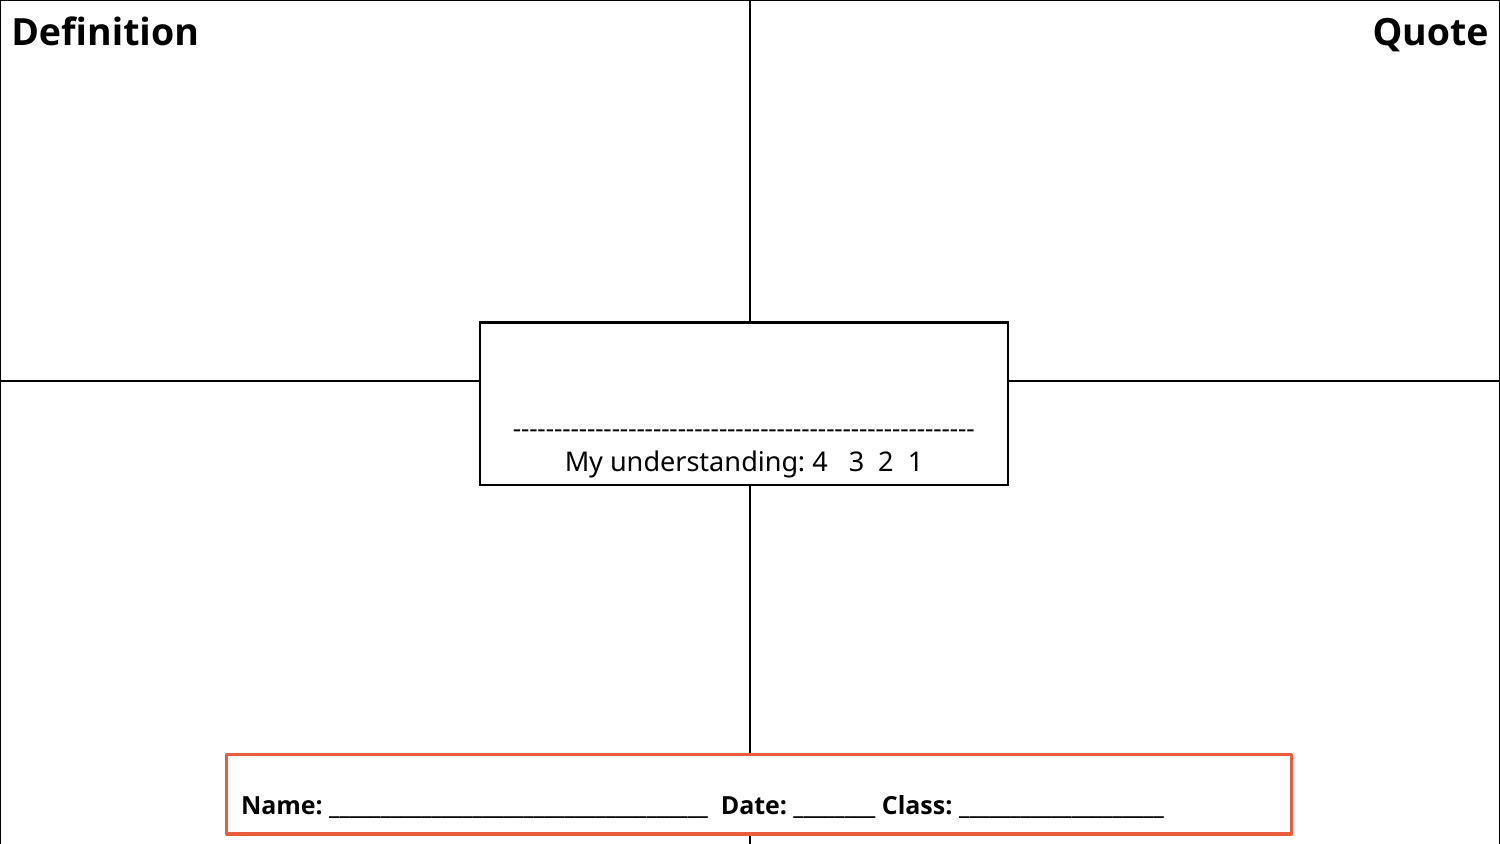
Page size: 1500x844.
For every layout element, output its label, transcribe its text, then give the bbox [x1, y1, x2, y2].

table_cell Question [751, 382, 1499, 844]
table_cell Illustration [1, 382, 749, 844]
text_box Name: _____________________________________ Date: ________ Class: ____________________ [226, 754, 1292, 834]
table_header Definition [1, 1, 749, 380]
table_header Quote [751, 1, 1499, 380]
text_box -------------------------------------------------------- My understanding: 4 3 2 1 [480, 322, 1008, 486]
